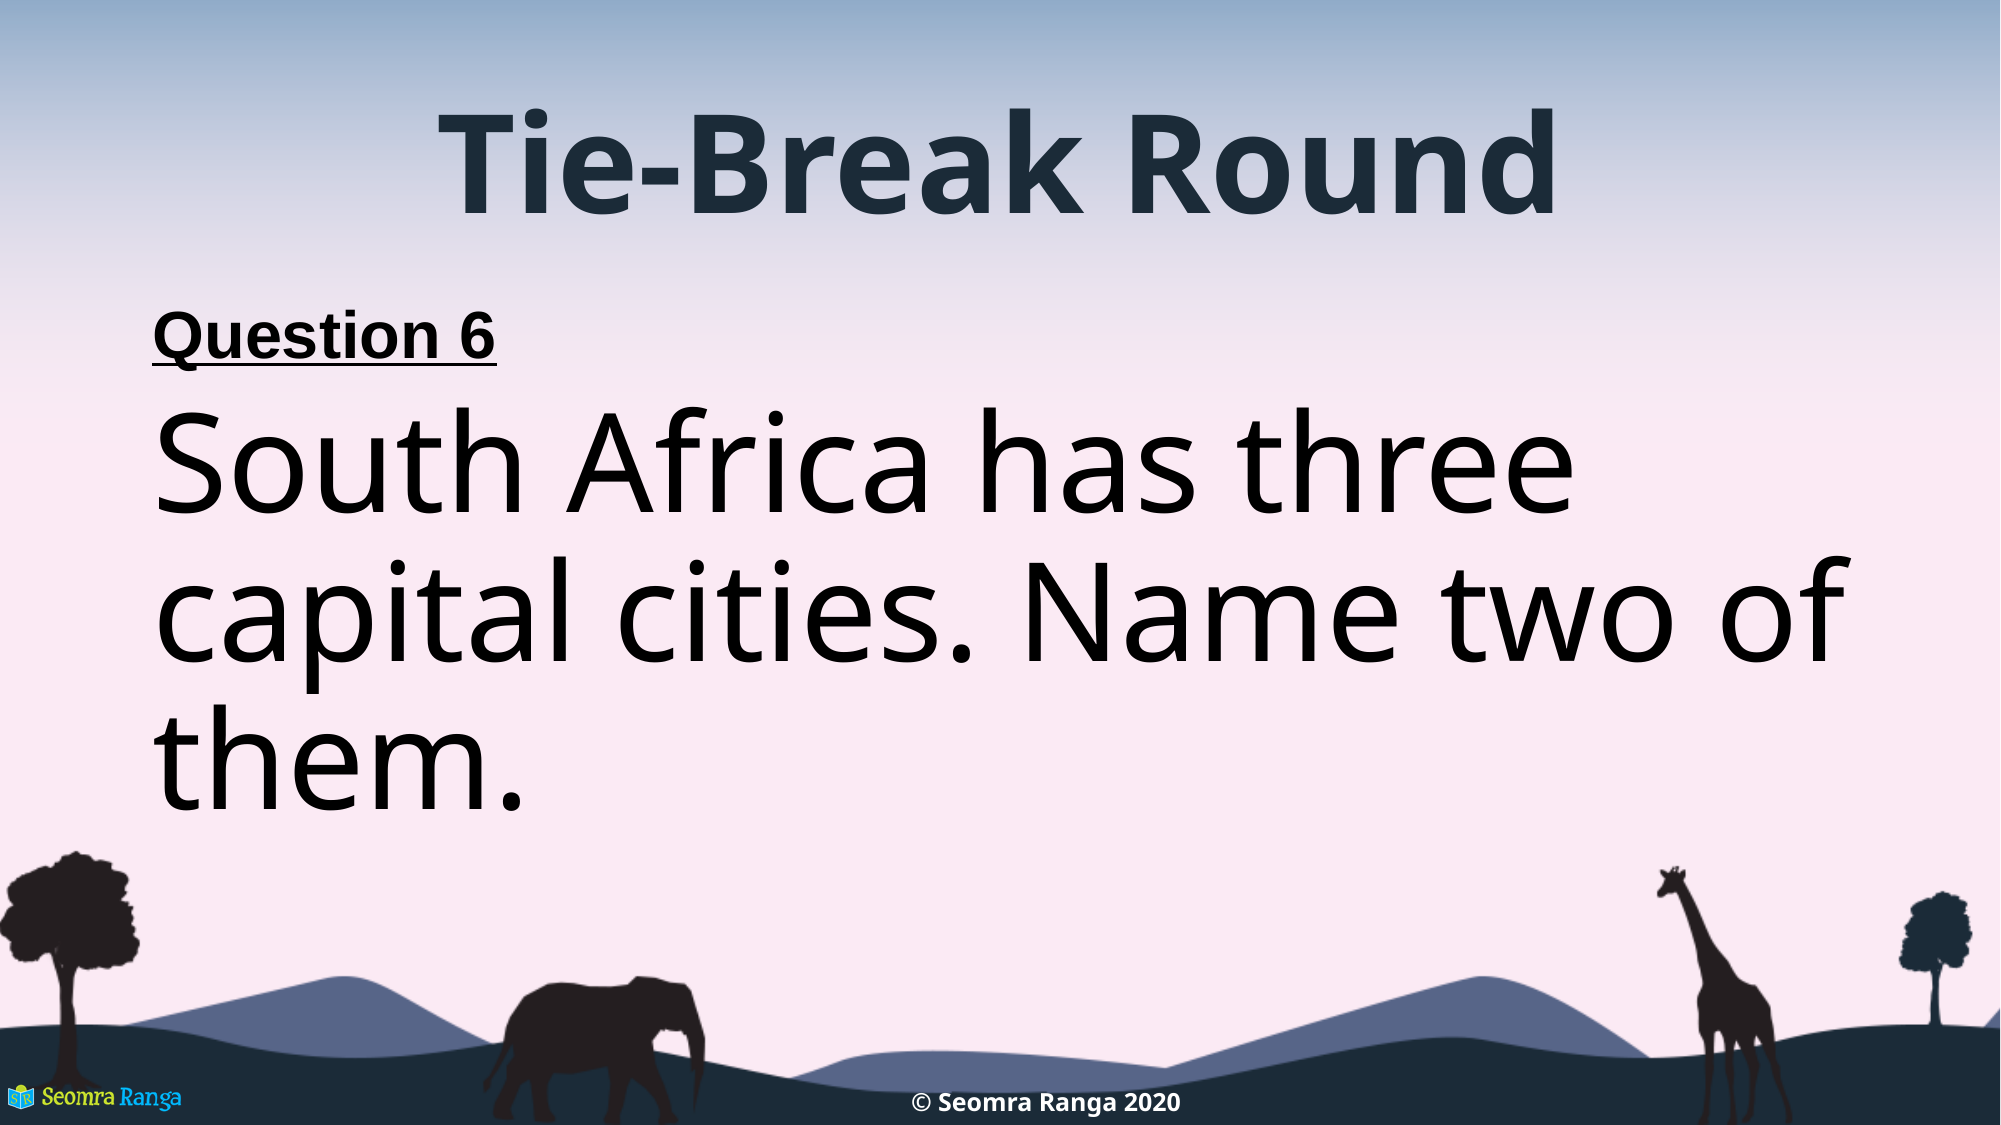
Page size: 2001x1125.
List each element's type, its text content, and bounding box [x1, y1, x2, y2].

text_box © Seomra Ranga 2020 www.seomraranga.com [762, 1079, 1330, 1125]
list Question 6 South Africa has three capital cities. Name two of them. [137, 293, 1863, 1014]
title Tie-Break Round [137, 59, 1863, 278]
picture [0, 0, 2001, 1125]
